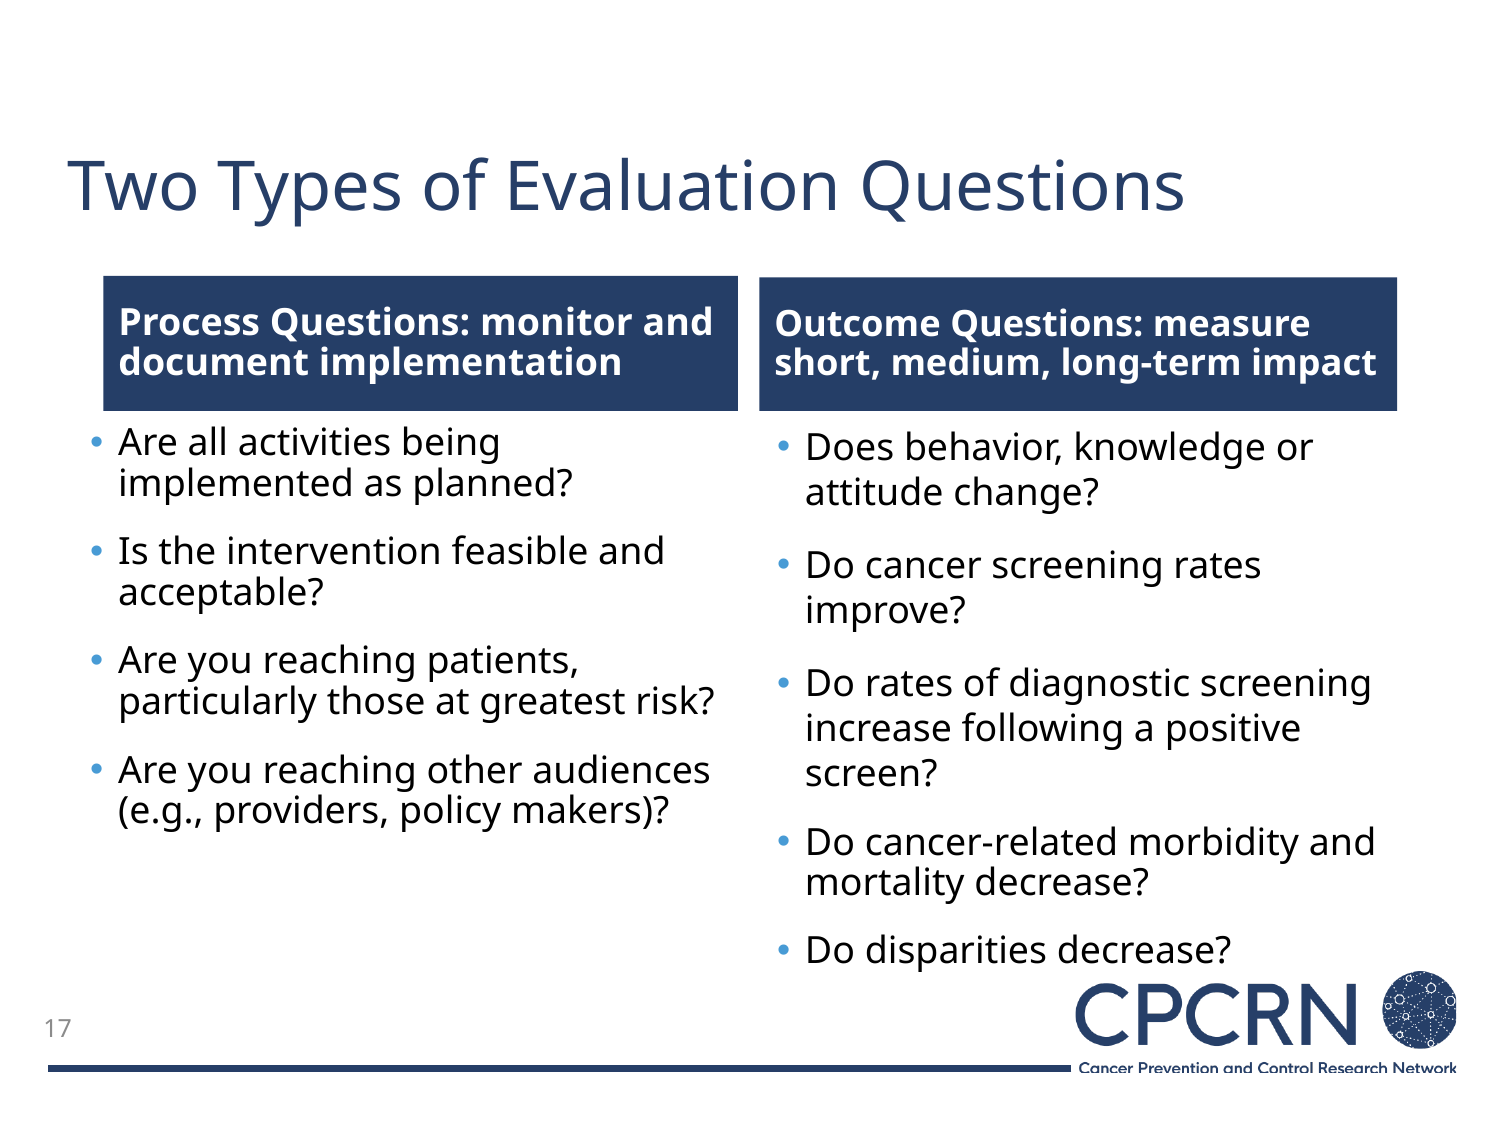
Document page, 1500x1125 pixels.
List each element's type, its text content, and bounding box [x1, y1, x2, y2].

list Does behavior, knowledge or attitude change? Do cancer screening rates improve? Do rates of diagnostic screening increase following a positive screen? Do cancer-related morbidity and mortality decrease? Do disparities decrease? [761, 415, 1425, 975]
list Outcome Questions: measure short, medium, long-term impact [759, 278, 1398, 411]
list Process Questions: monitor and document implementation [103, 278, 738, 411]
title Two Types of Evaluation Questions [52, 99, 1398, 278]
slide_number 17 [28, 999, 379, 1060]
list Are all activities being implemented as planned? Is the intervention feasible and acceptable? Are you reaching patients, particularly those at greatest risk? Are you reaching other audiences (e.g., providers, policy makers)? [75, 416, 738, 975]
